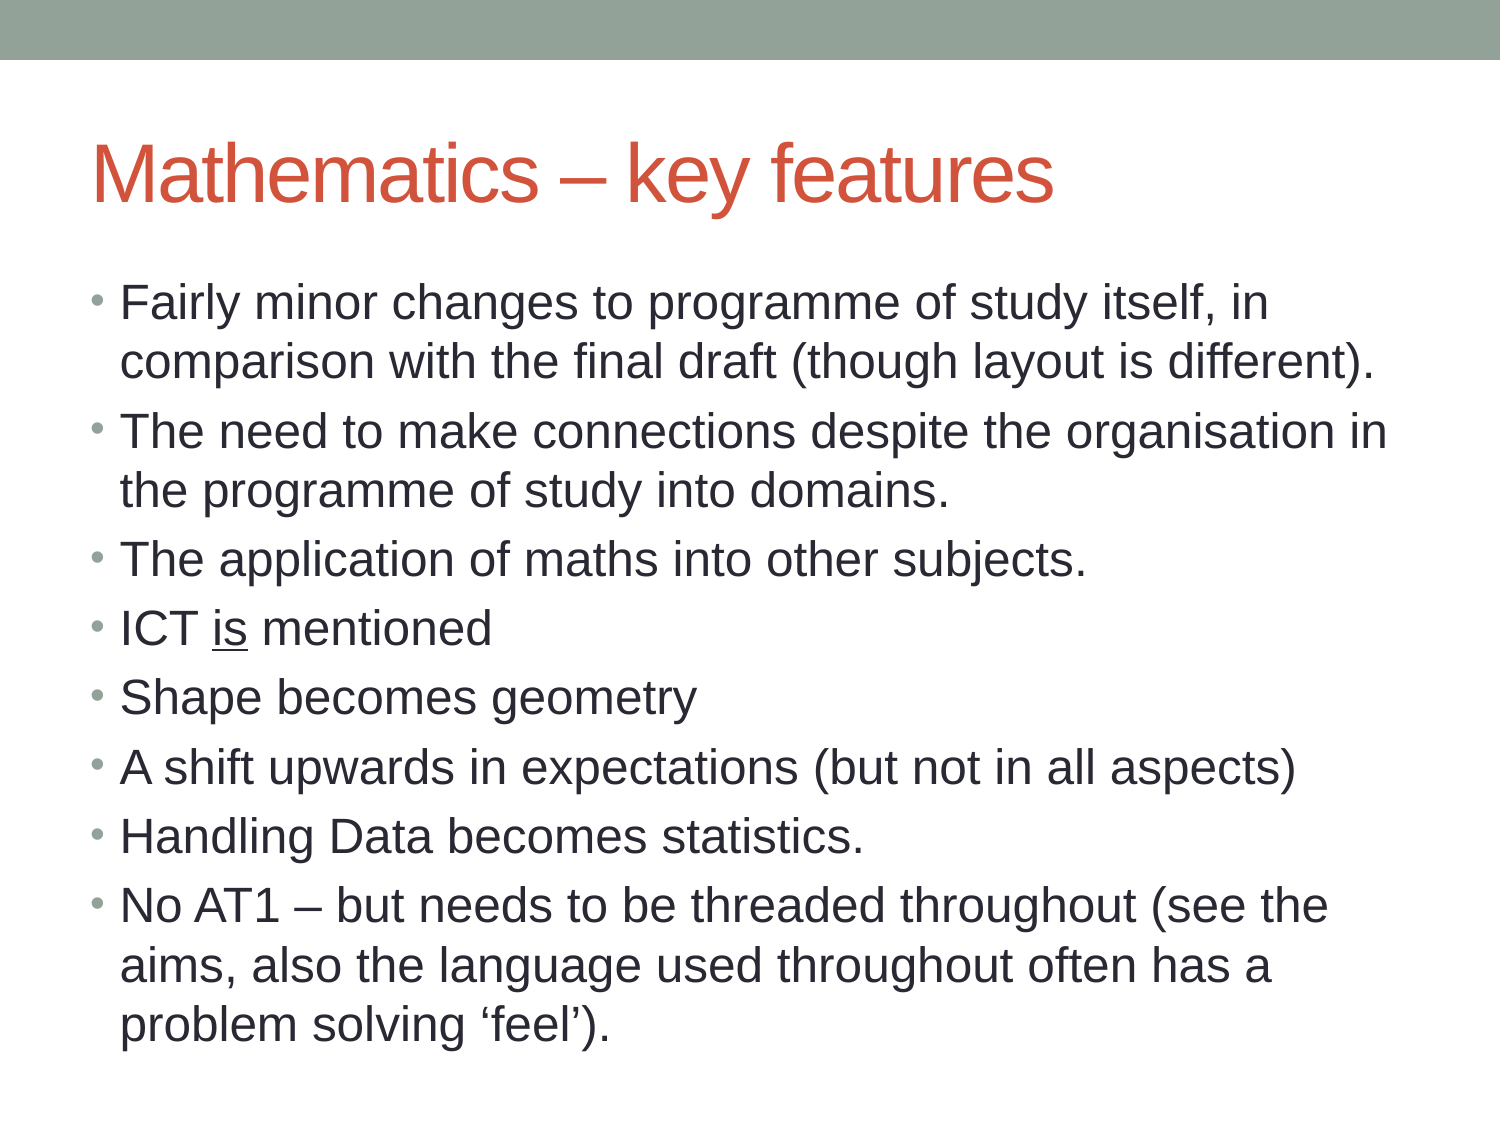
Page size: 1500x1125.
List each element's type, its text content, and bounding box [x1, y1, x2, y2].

title Mathematics – key features [75, 87, 1425, 250]
list Fairly minor changes to programme of study itself, in comparison with the final draft (though layout is different). The need to make connections despite the organisation in the programme of study into domains. The application of maths into other subjects. ICT is mentioned Shape becomes geometry A shift upwards in expectations (but not in all aspects) Handling Data becomes statistics. No AT1 – but needs to be threaded throughout (see the aims, also the language used throughout often has a problem solving ‘feel’). [75, 262, 1425, 1063]
